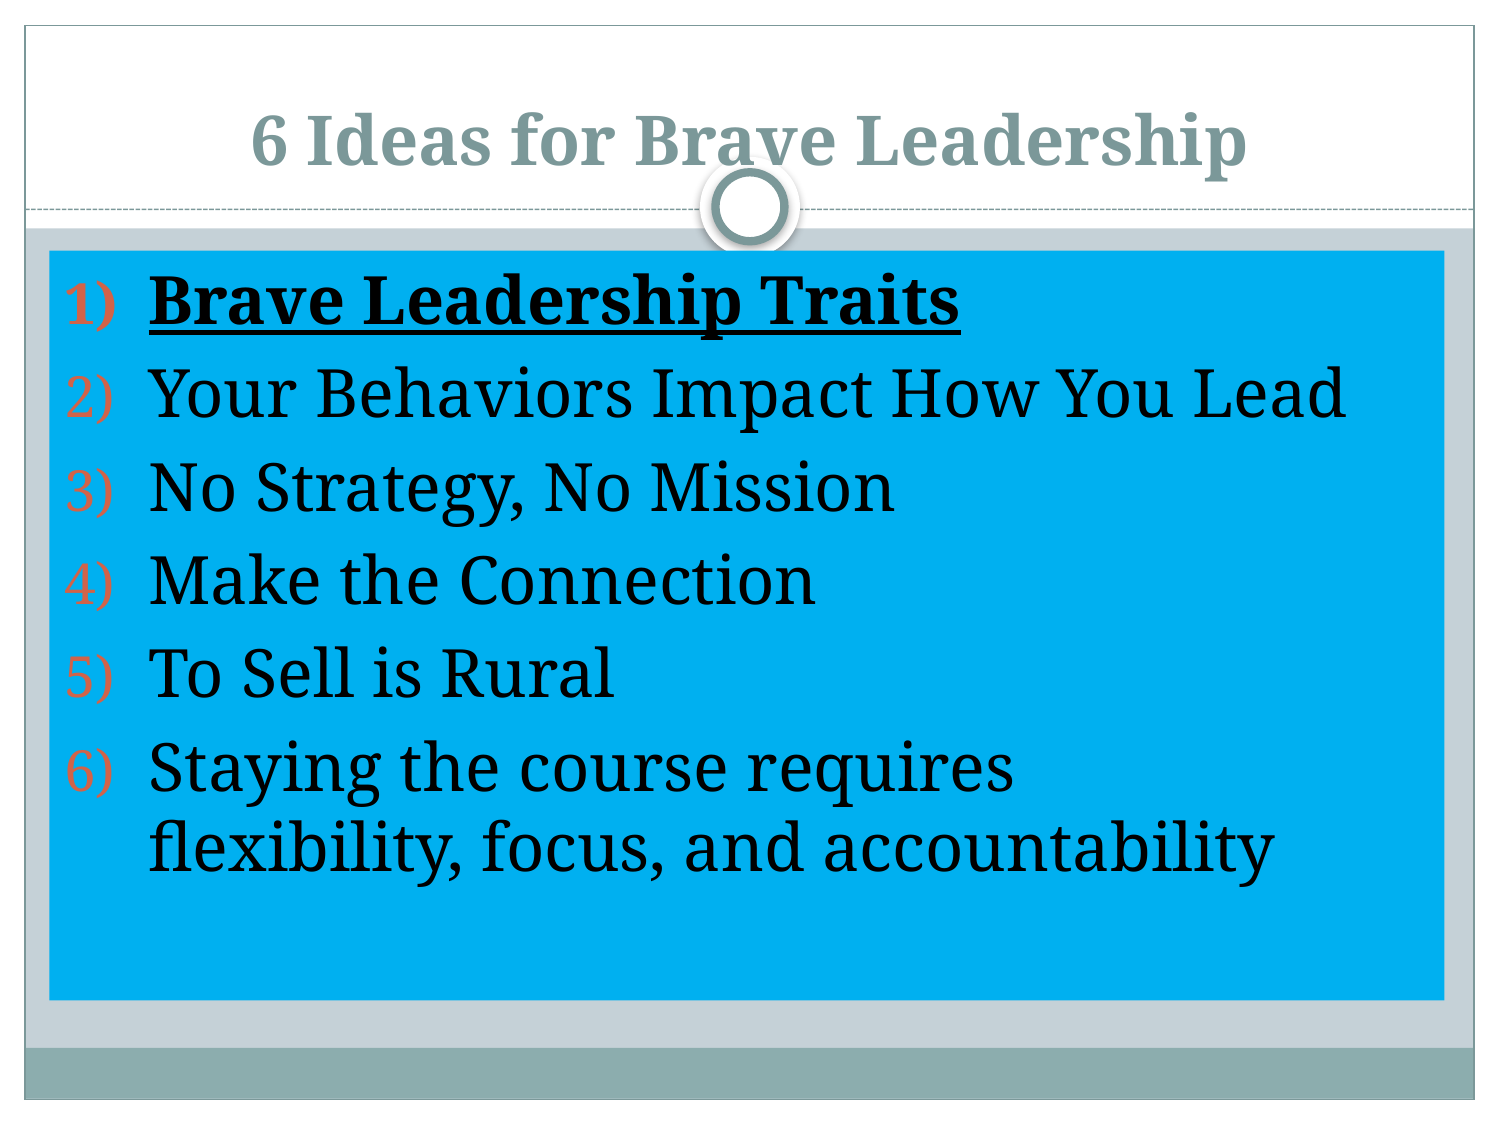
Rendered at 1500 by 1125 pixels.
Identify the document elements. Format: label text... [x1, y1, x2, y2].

title 6 Ideas for Brave Leadership [50, 62, 1450, 187]
list Brave Leadership Traits Your Behaviors Impact How You Lead No Strategy, No Mission Make the Connection To Sell is Rural Staying the course requires flexibility, focus, and accountability [49, 250, 1445, 1001]
